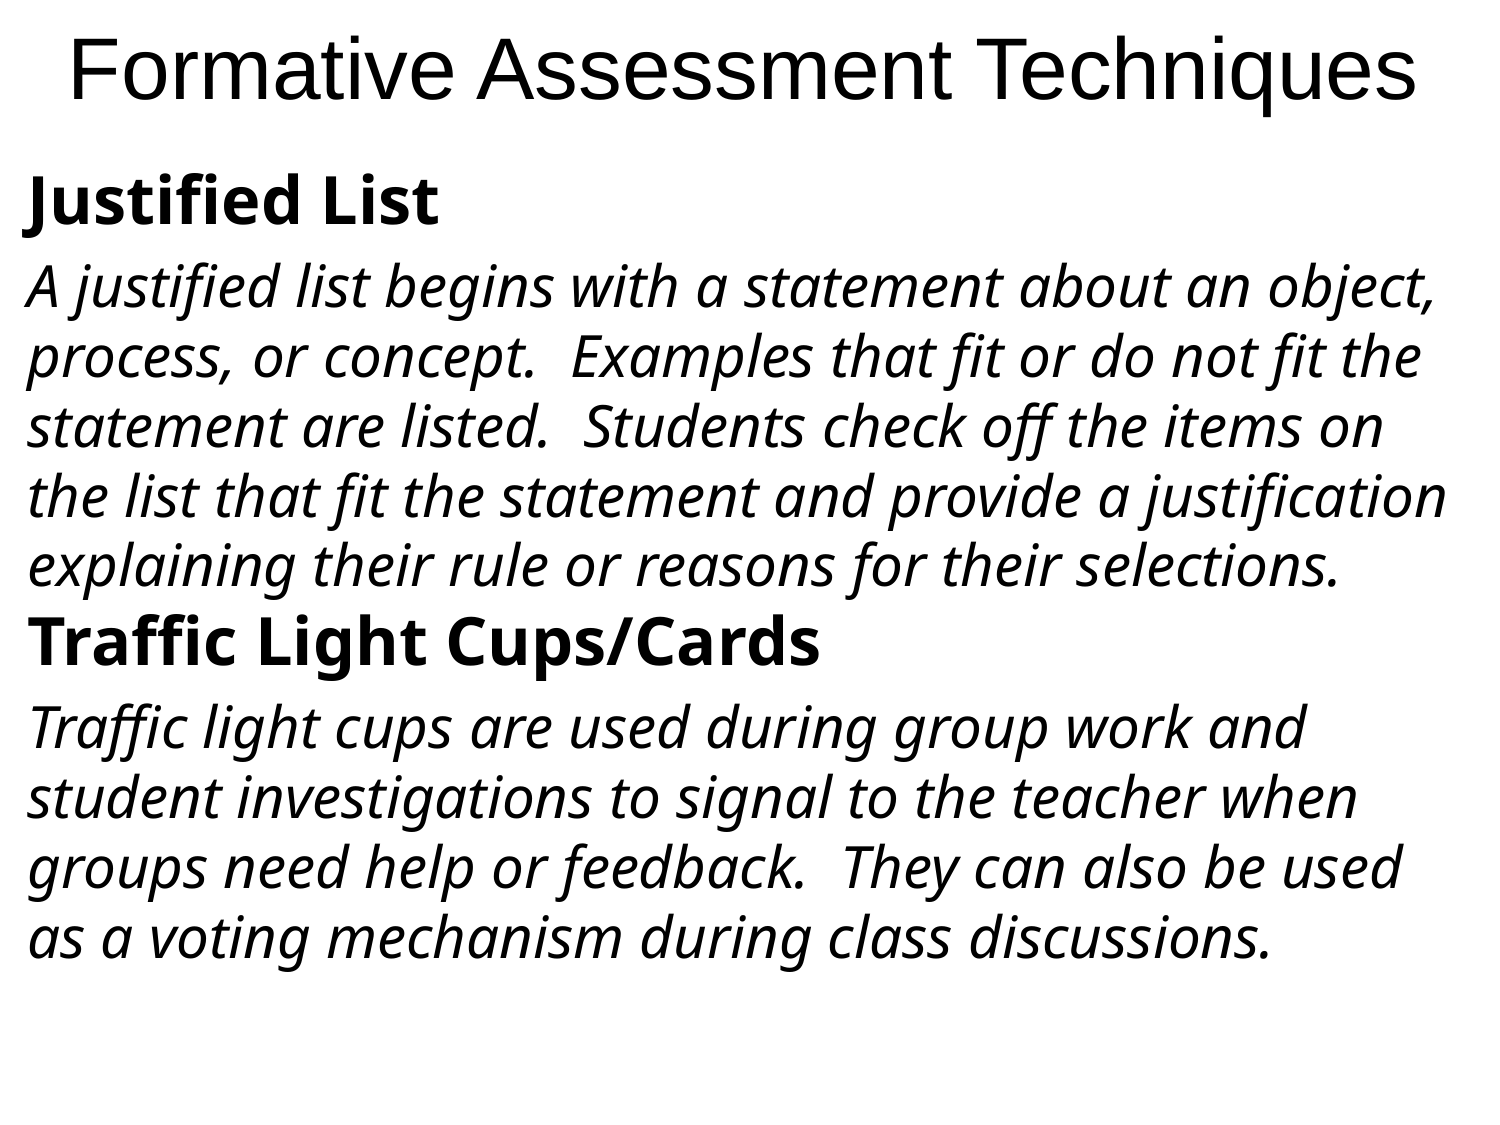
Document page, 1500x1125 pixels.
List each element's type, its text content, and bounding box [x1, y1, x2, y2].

title Formative Assessment Techniques [37, 0, 1450, 130]
list Justified List A justified list begins with a statement about an object, process, or concept. Examples that fit or do not fit the statement are listed. Students check off the items on the list that fit the statement and provide a justification explaining their rule or reasons for their selections. Traffic Light Cups/Cards Traffic light cups are used during group work and student investigations to signal to the teacher when groups need help or feedback. They can also be used as a voting mechanism during class discussions. [12, 149, 1488, 1063]
